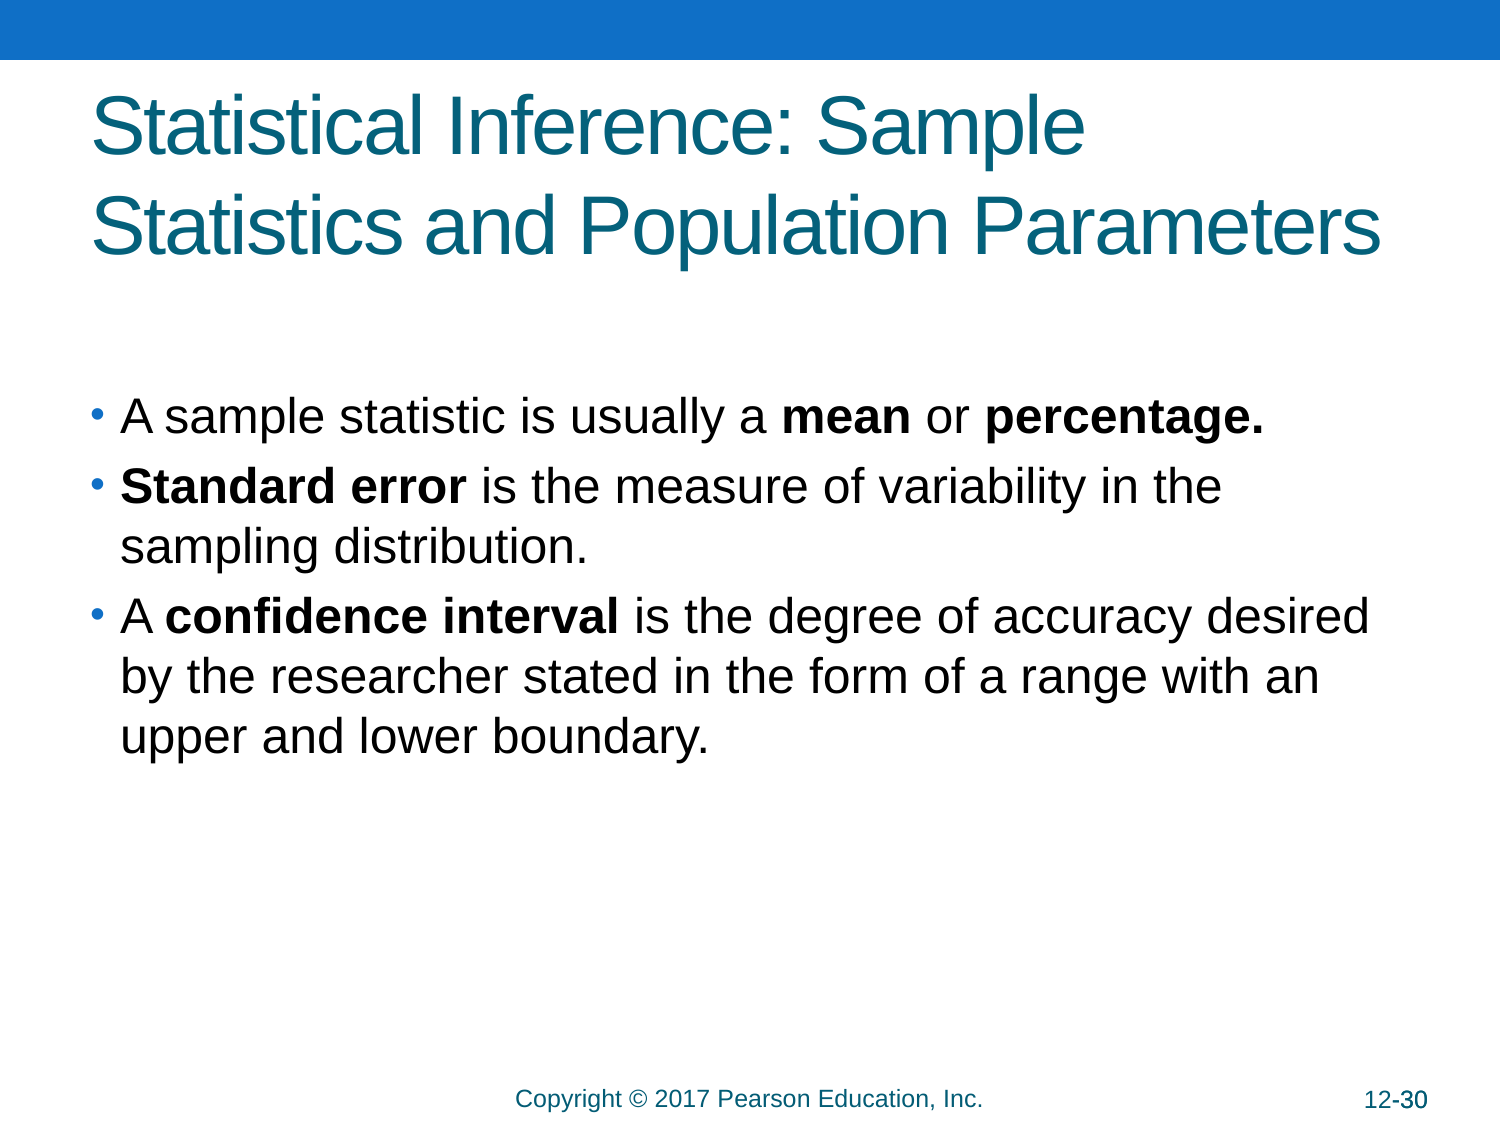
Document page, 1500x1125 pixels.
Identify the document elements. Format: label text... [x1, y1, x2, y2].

title Statistical Inference: Sample Statistics and Population Parameters [75, 90, 1425, 253]
list A sample statistic is usually a mean or percentage. Standard error is the measure of variability in the sampling distribution. A confidence interval is the degree of accuracy desired by the researcher stated in the form of a range with an upper and lower boundary. [75, 376, 1425, 1125]
